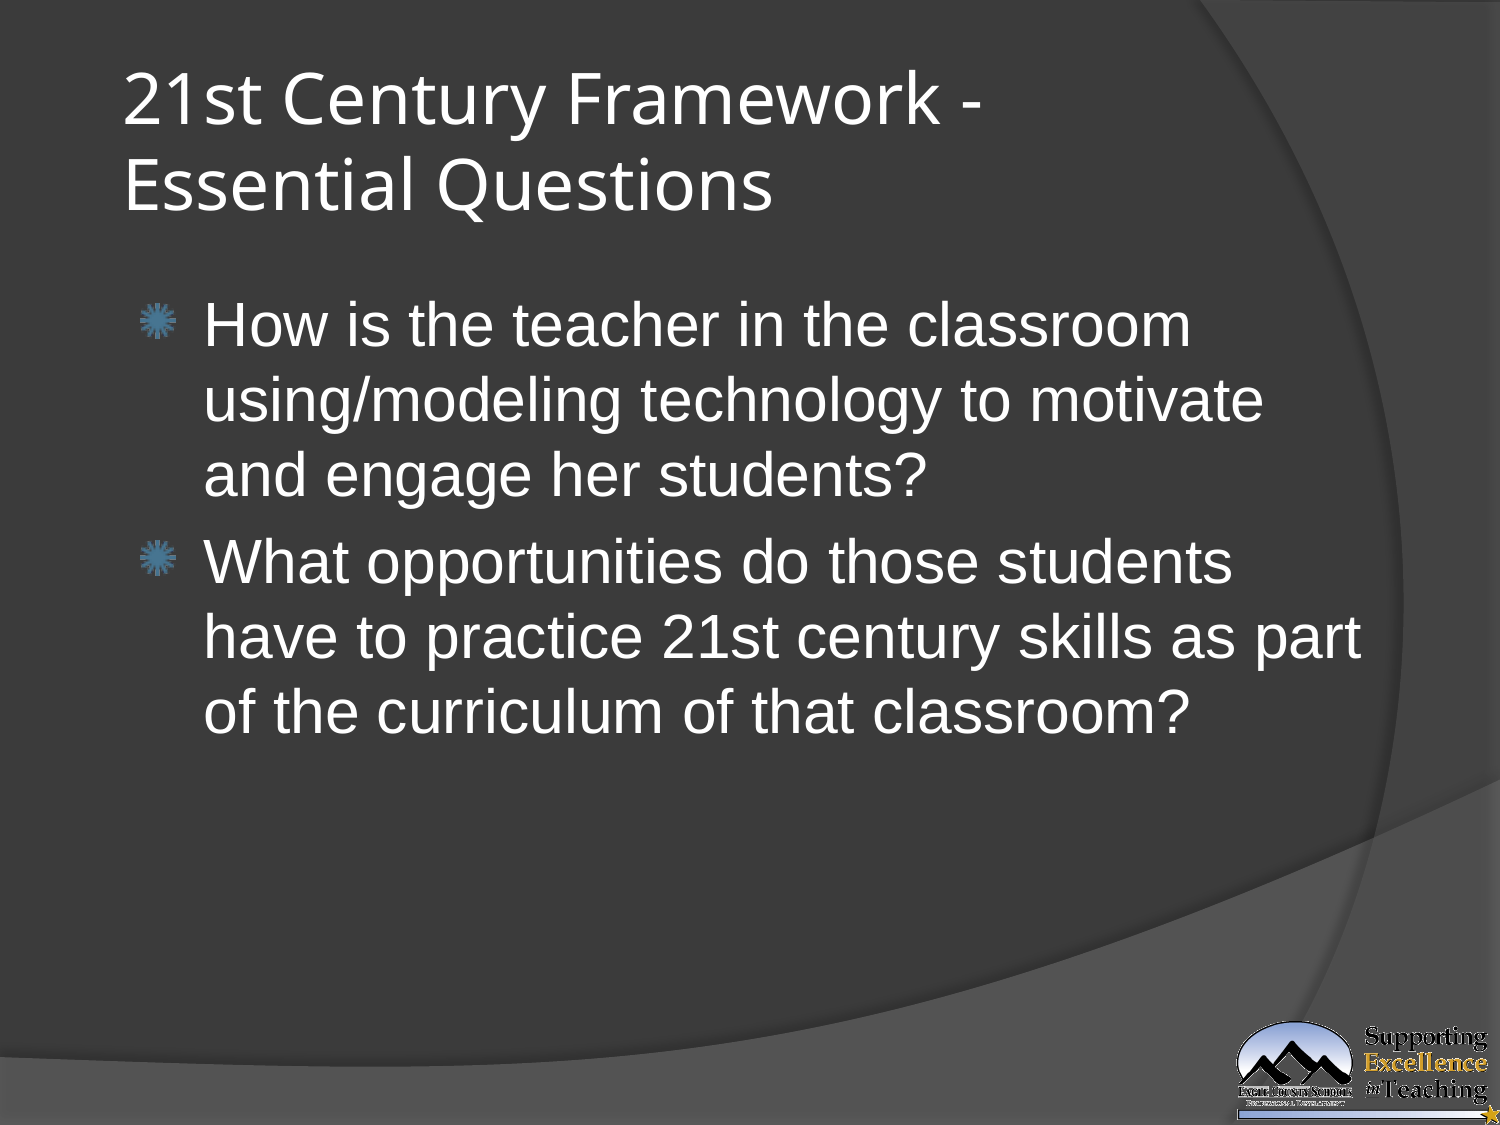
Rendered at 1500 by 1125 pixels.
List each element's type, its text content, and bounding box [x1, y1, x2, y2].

picture [140, 540, 176, 576]
picture [140, 303, 176, 339]
picture [1236, 1020, 1500, 1125]
title 21st Century Framework - Essential Questions [75, 45, 1300, 233]
list How is the teacher in the classroom using/modeling technology to motivate and engage her students? What opportunities do those students have to practice 21st century skills as part of the curriculum of that classroom? [120, 276, 1380, 917]
